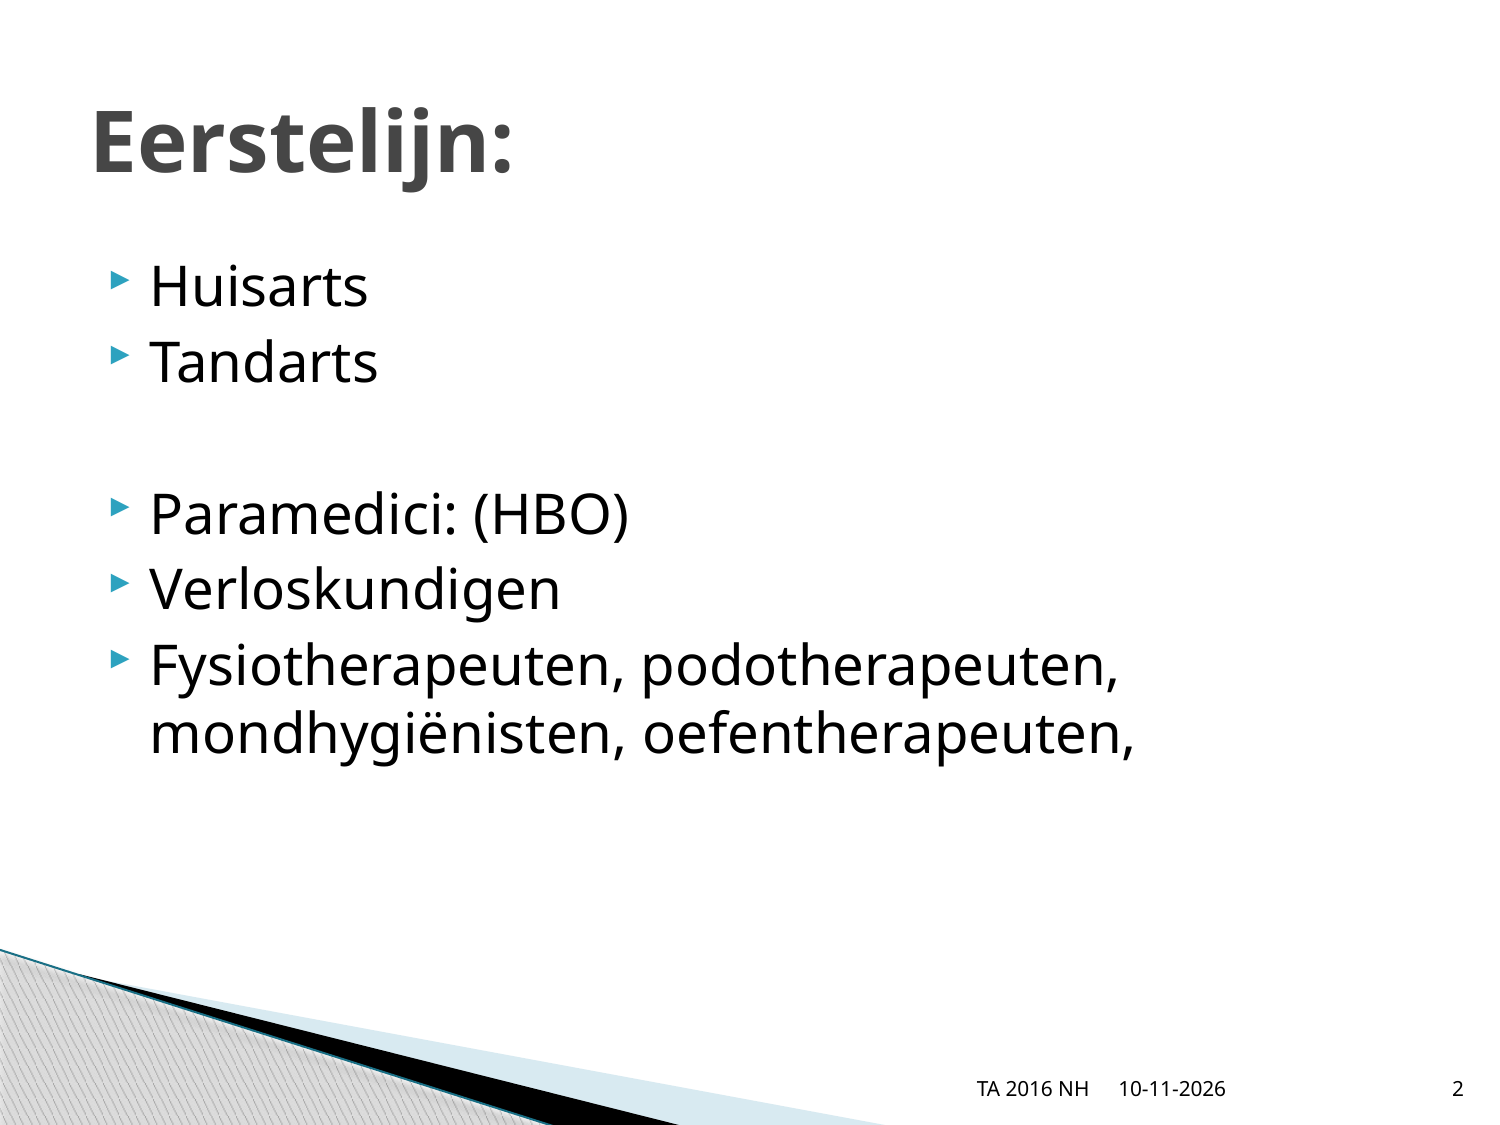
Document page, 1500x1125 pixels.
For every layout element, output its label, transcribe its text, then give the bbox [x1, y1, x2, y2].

footer TA 2016 NH [718, 1051, 1105, 1112]
title Eerstelijn: [75, 45, 1425, 233]
slide_number 2 [1418, 1051, 1479, 1112]
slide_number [1105, 1051, 1418, 1112]
list Huisarts Tandarts Paramedici: (HBO) Verloskundigen Fysiotherapeuten, podotherapeuten, mondhygiënisten, oefentherapeuten, [75, 243, 1425, 986]
